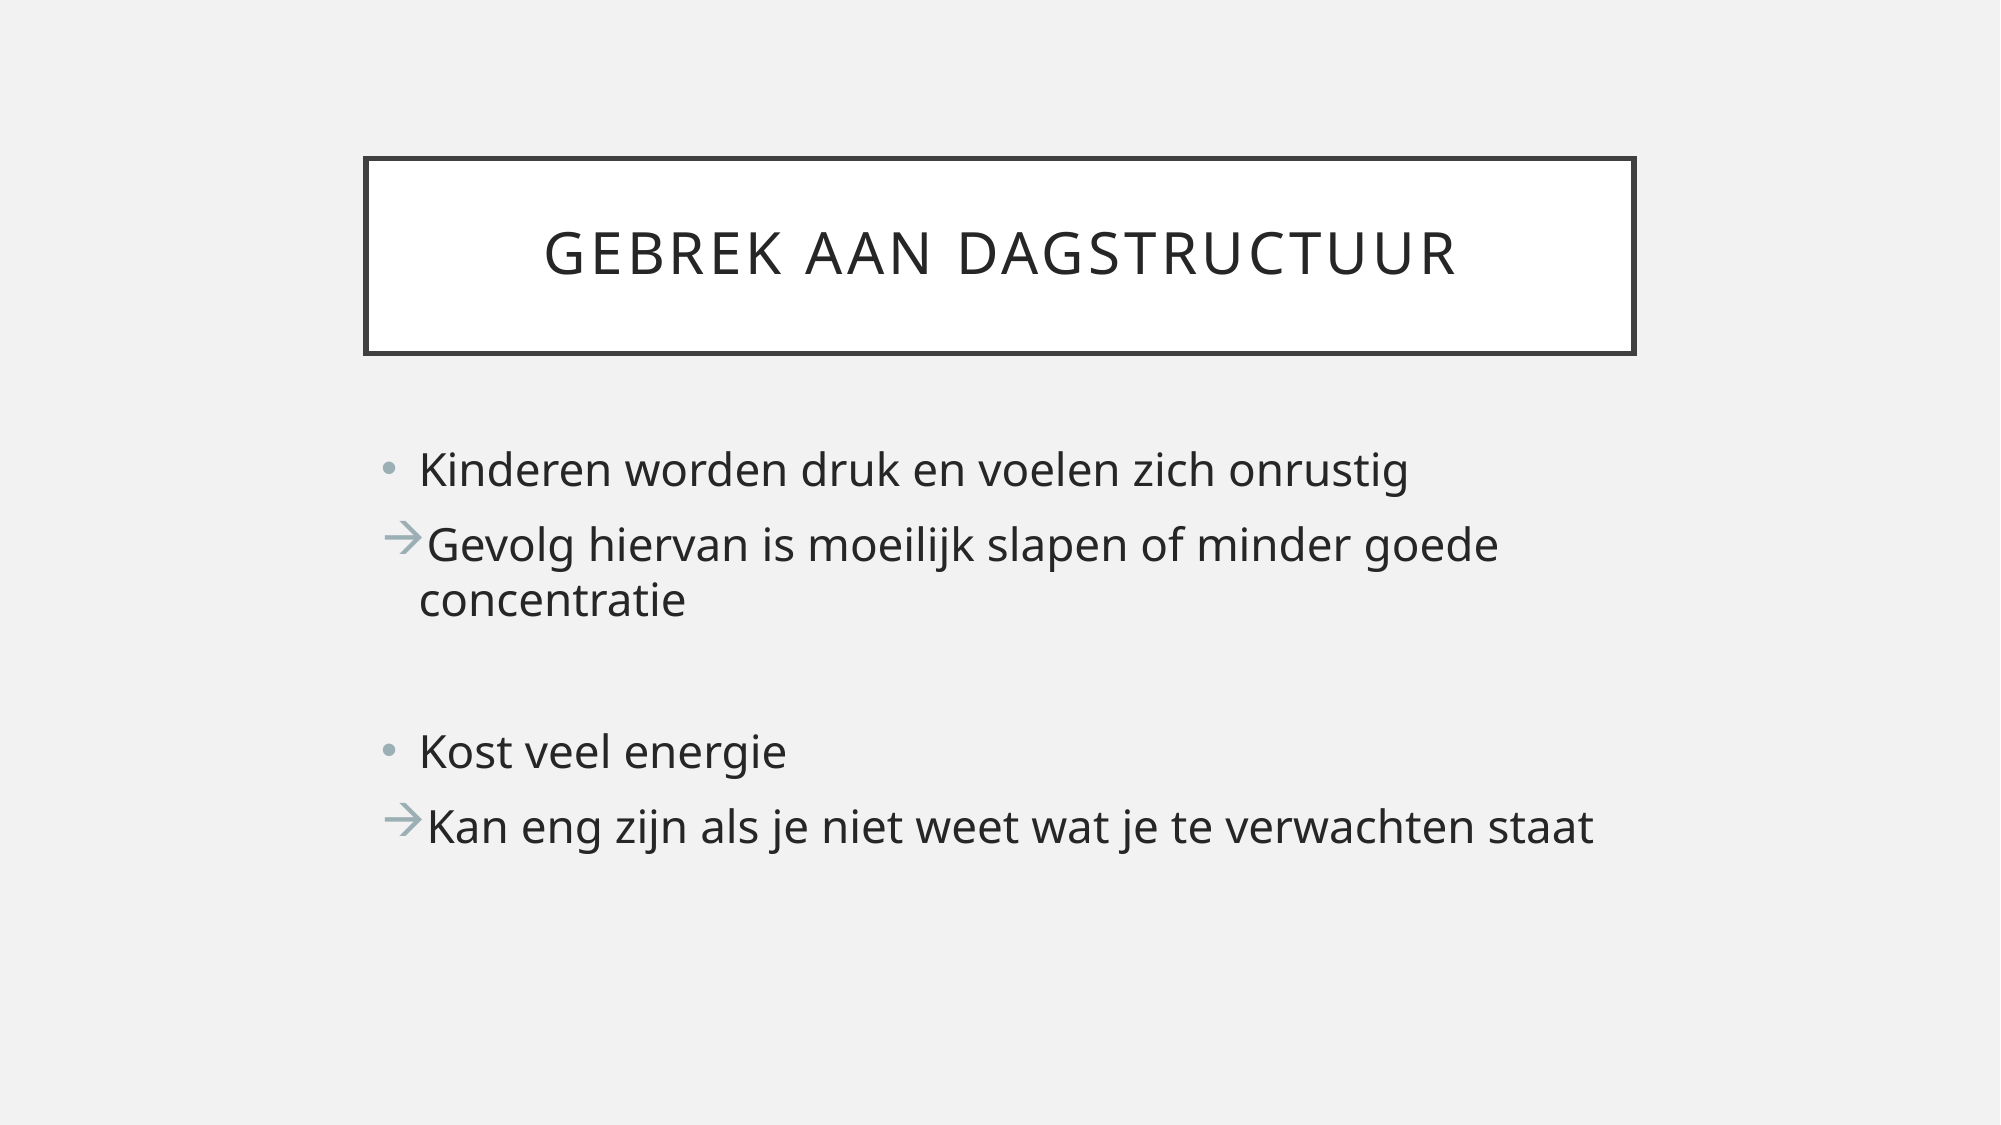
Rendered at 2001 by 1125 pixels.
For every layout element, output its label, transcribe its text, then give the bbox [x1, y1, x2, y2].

title Gebrek aan dagstructuur [363, 156, 1637, 356]
list Kinderen worden druk en voelen zich onrustig Gevolg hiervan is moeilijk slapen of minder goede concentratie Kost veel energie Kan eng zijn als je niet weet wat je te verwachten staat [366, 432, 1634, 942]
